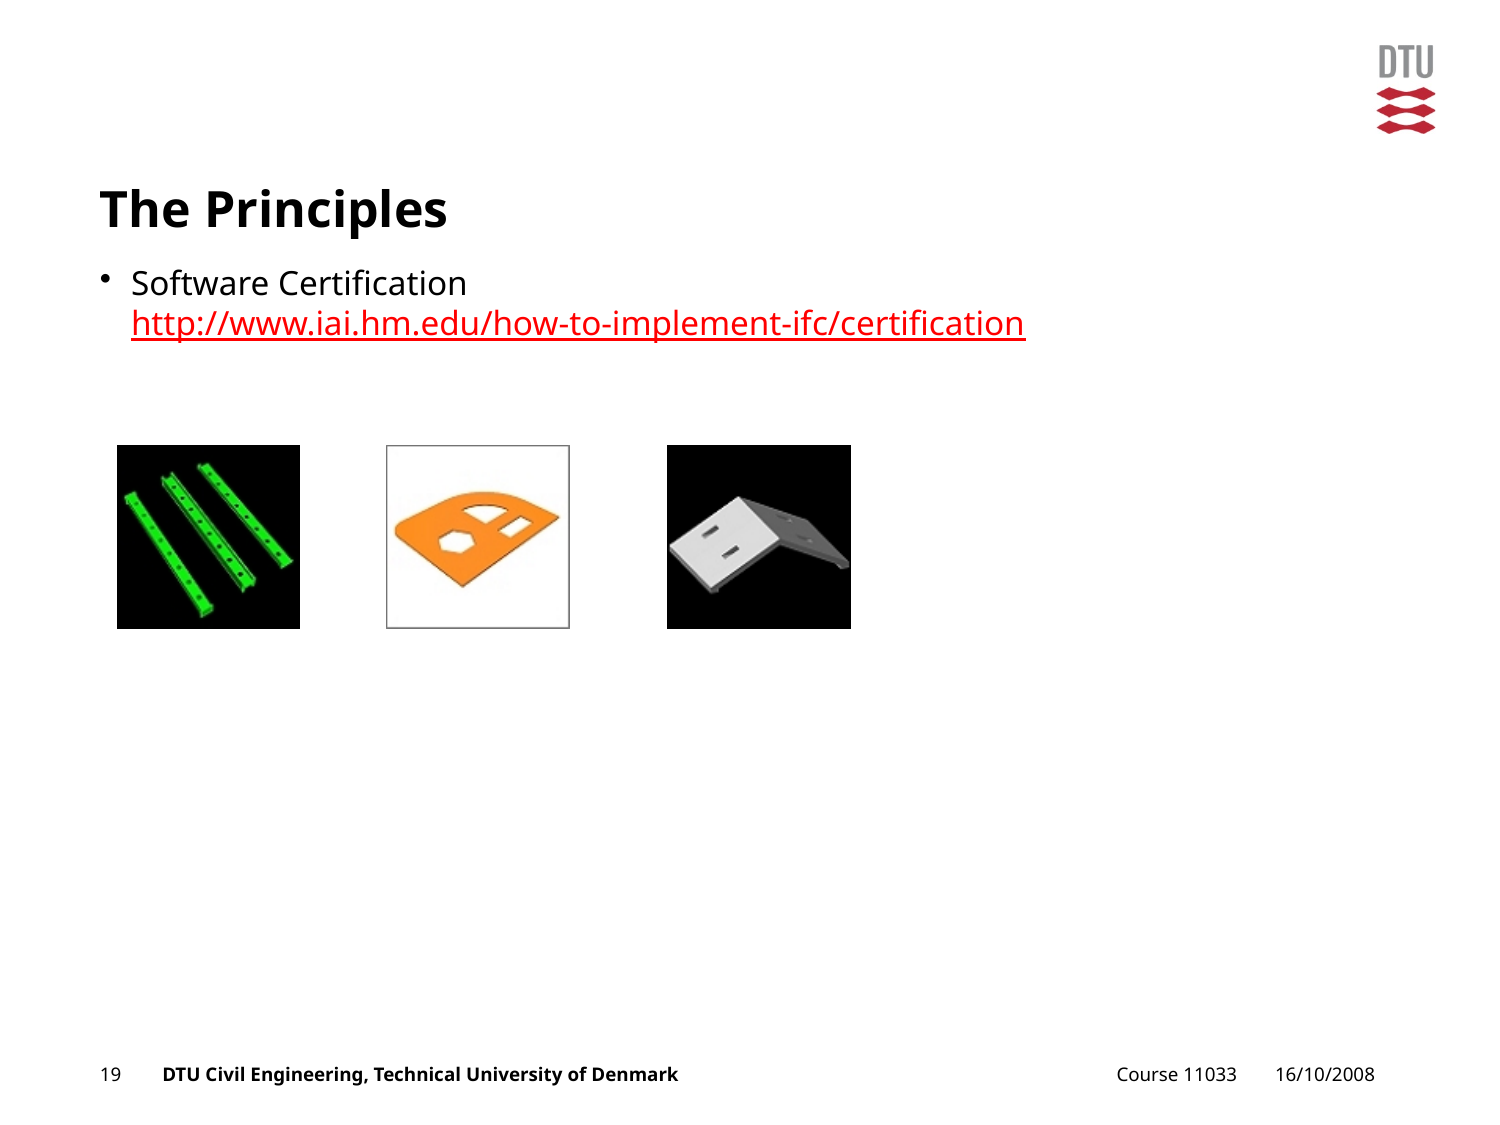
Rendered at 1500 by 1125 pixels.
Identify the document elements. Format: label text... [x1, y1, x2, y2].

picture [1356, 45, 1436, 134]
title The Principles [99, 49, 1376, 238]
picture [116, 445, 301, 629]
picture [386, 445, 570, 629]
picture [667, 445, 851, 629]
list Software Certification http://www.iai.hm.edu/how-to-implement-ifc/certification [99, 262, 1376, 1012]
